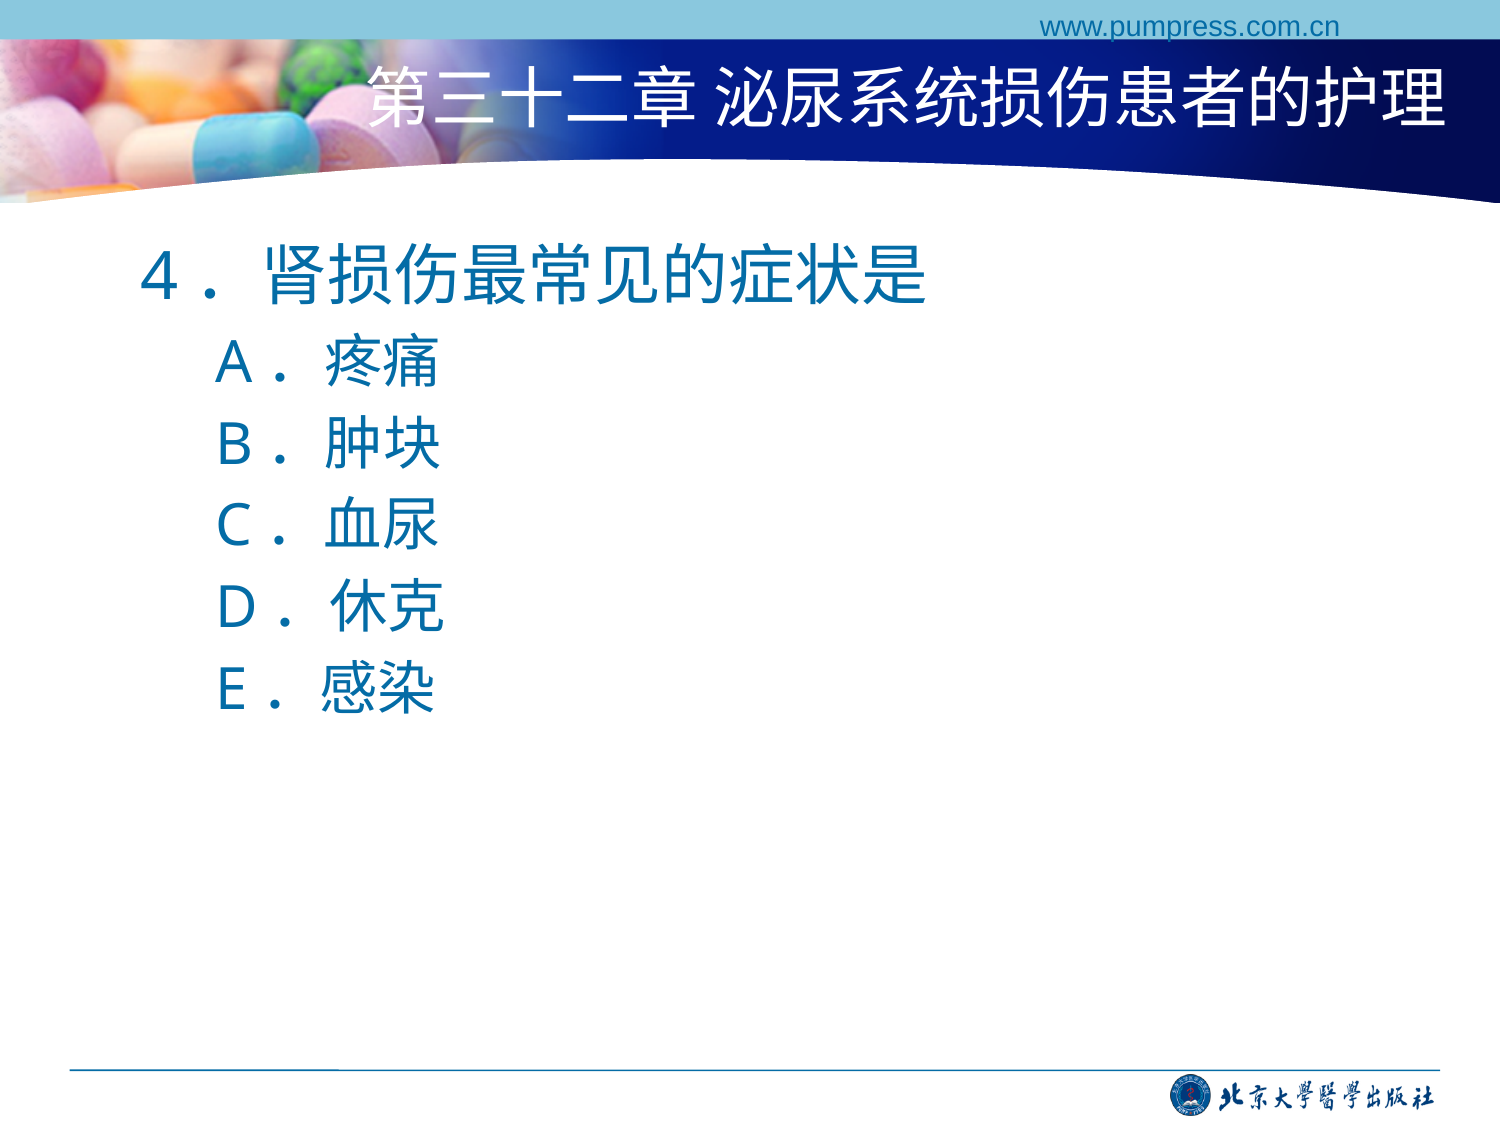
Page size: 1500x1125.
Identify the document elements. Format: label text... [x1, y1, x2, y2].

picture [0, 40, 1500, 203]
title 第三十二章 泌尿系统损伤患者的护理 [137, 49, 1463, 143]
picture [1170, 1074, 1436, 1118]
slide_number www.pumpress.com.cn [1025, 0, 1463, 38]
list 4．肾损伤最常见的症状是 A．疼痛 B．肿块 C．血尿 D．休克 E．感染 [49, 224, 1463, 1026]
